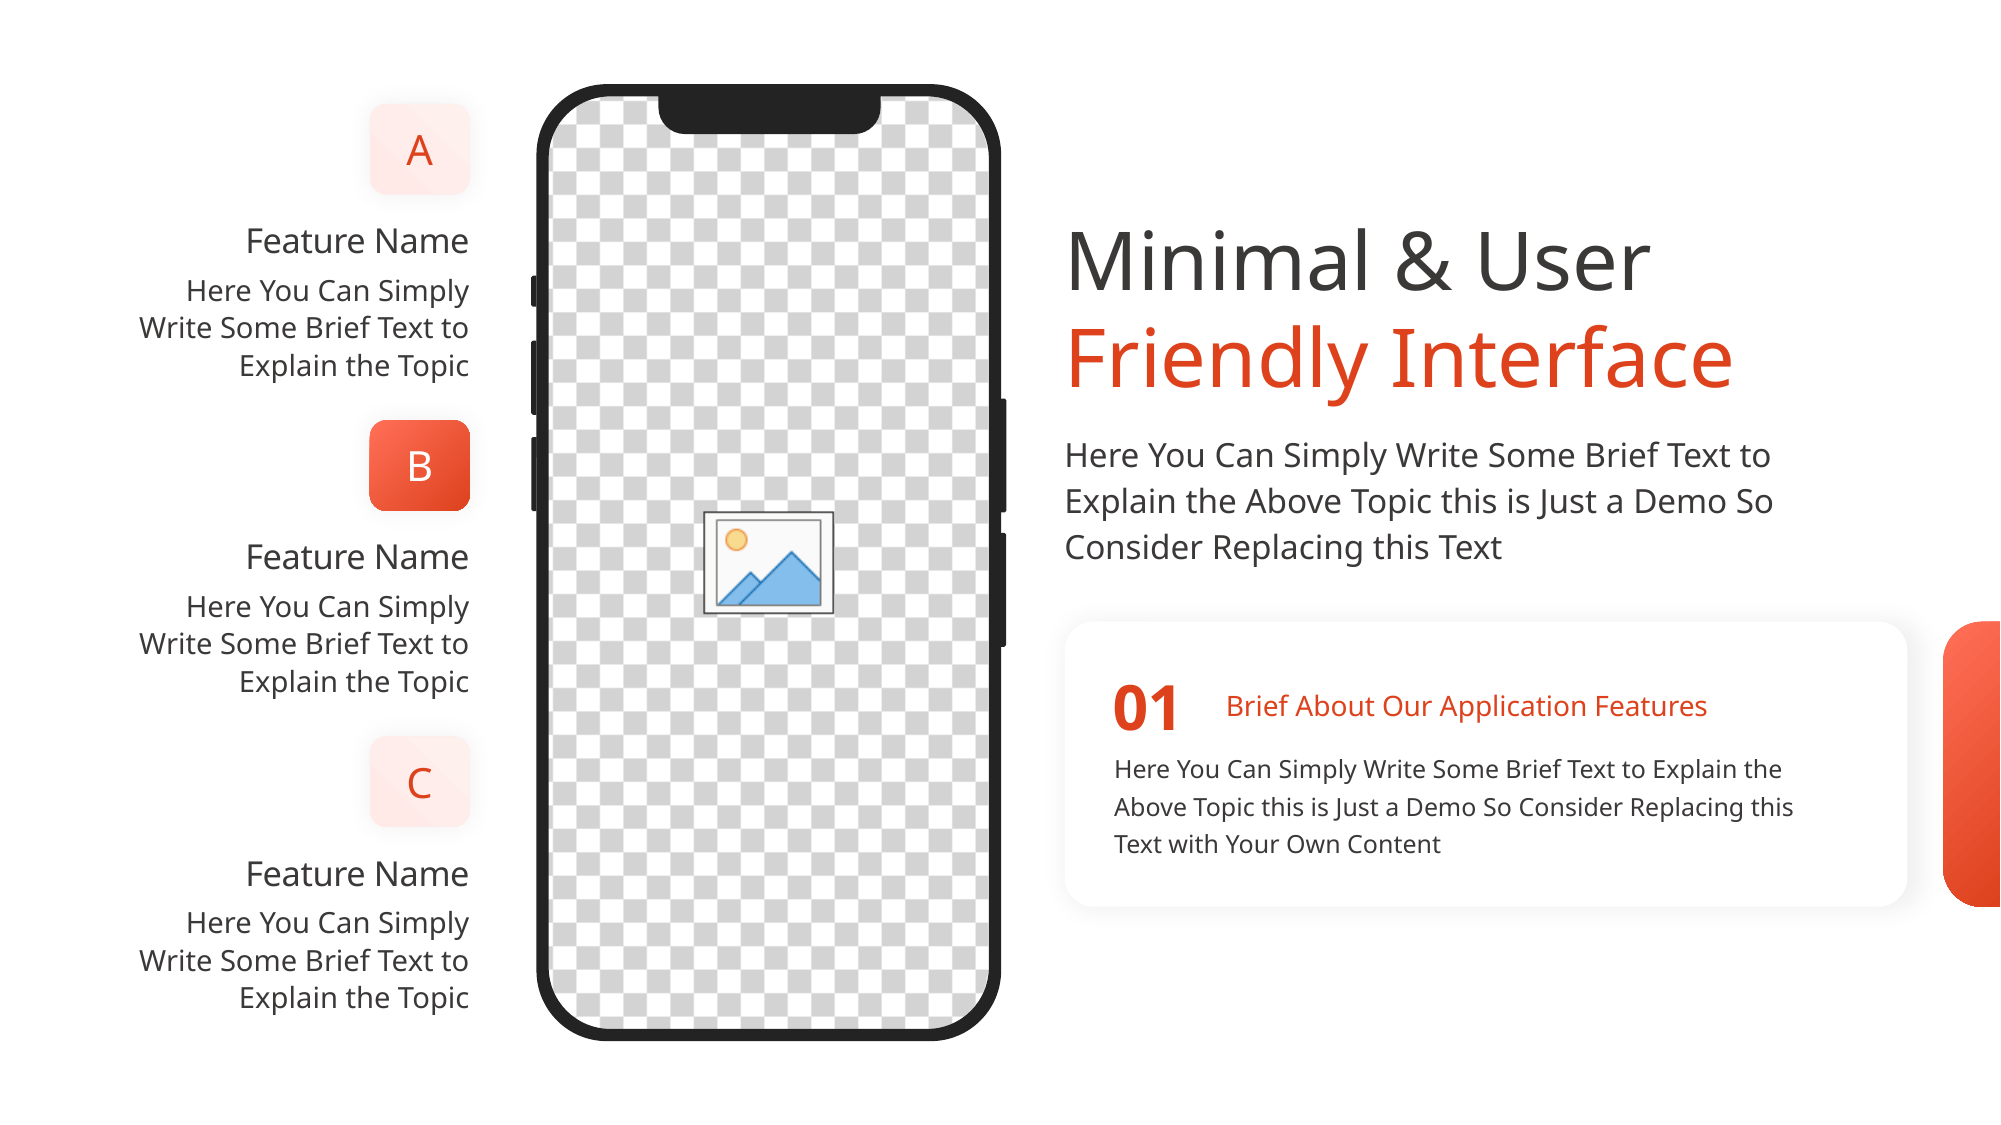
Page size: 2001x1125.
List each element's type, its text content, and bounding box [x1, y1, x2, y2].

text_box Feature Name [76, 211, 485, 262]
text_box Here You Can Simply Write Some Brief Text to Explain the Topic [76, 894, 485, 1022]
text_box [369, 736, 470, 828]
text_box [1943, 621, 2000, 907]
text_box Feature Name [76, 528, 485, 578]
text_box C [391, 749, 448, 814]
text_box B [391, 432, 449, 498]
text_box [531, 84, 1007, 1041]
text_box [369, 420, 470, 511]
text_box Here You Can Simply Write Some Brief Text to Explain the Above Topic this is Just a Demo So Consider Replacing this Text [1049, 420, 1876, 574]
text_box Minimal & User Friendly Interface [1049, 201, 1876, 412]
text_box [369, 103, 470, 195]
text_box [1064, 621, 1908, 907]
text_box Feature Name [76, 844, 485, 894]
text_box A [391, 116, 448, 182]
text_box Here You Can Simply Write Some Brief Text to Explain the Topic [76, 262, 485, 390]
text_box Here You Can Simply Write Some Brief Text to Explain the Topic [76, 578, 485, 706]
